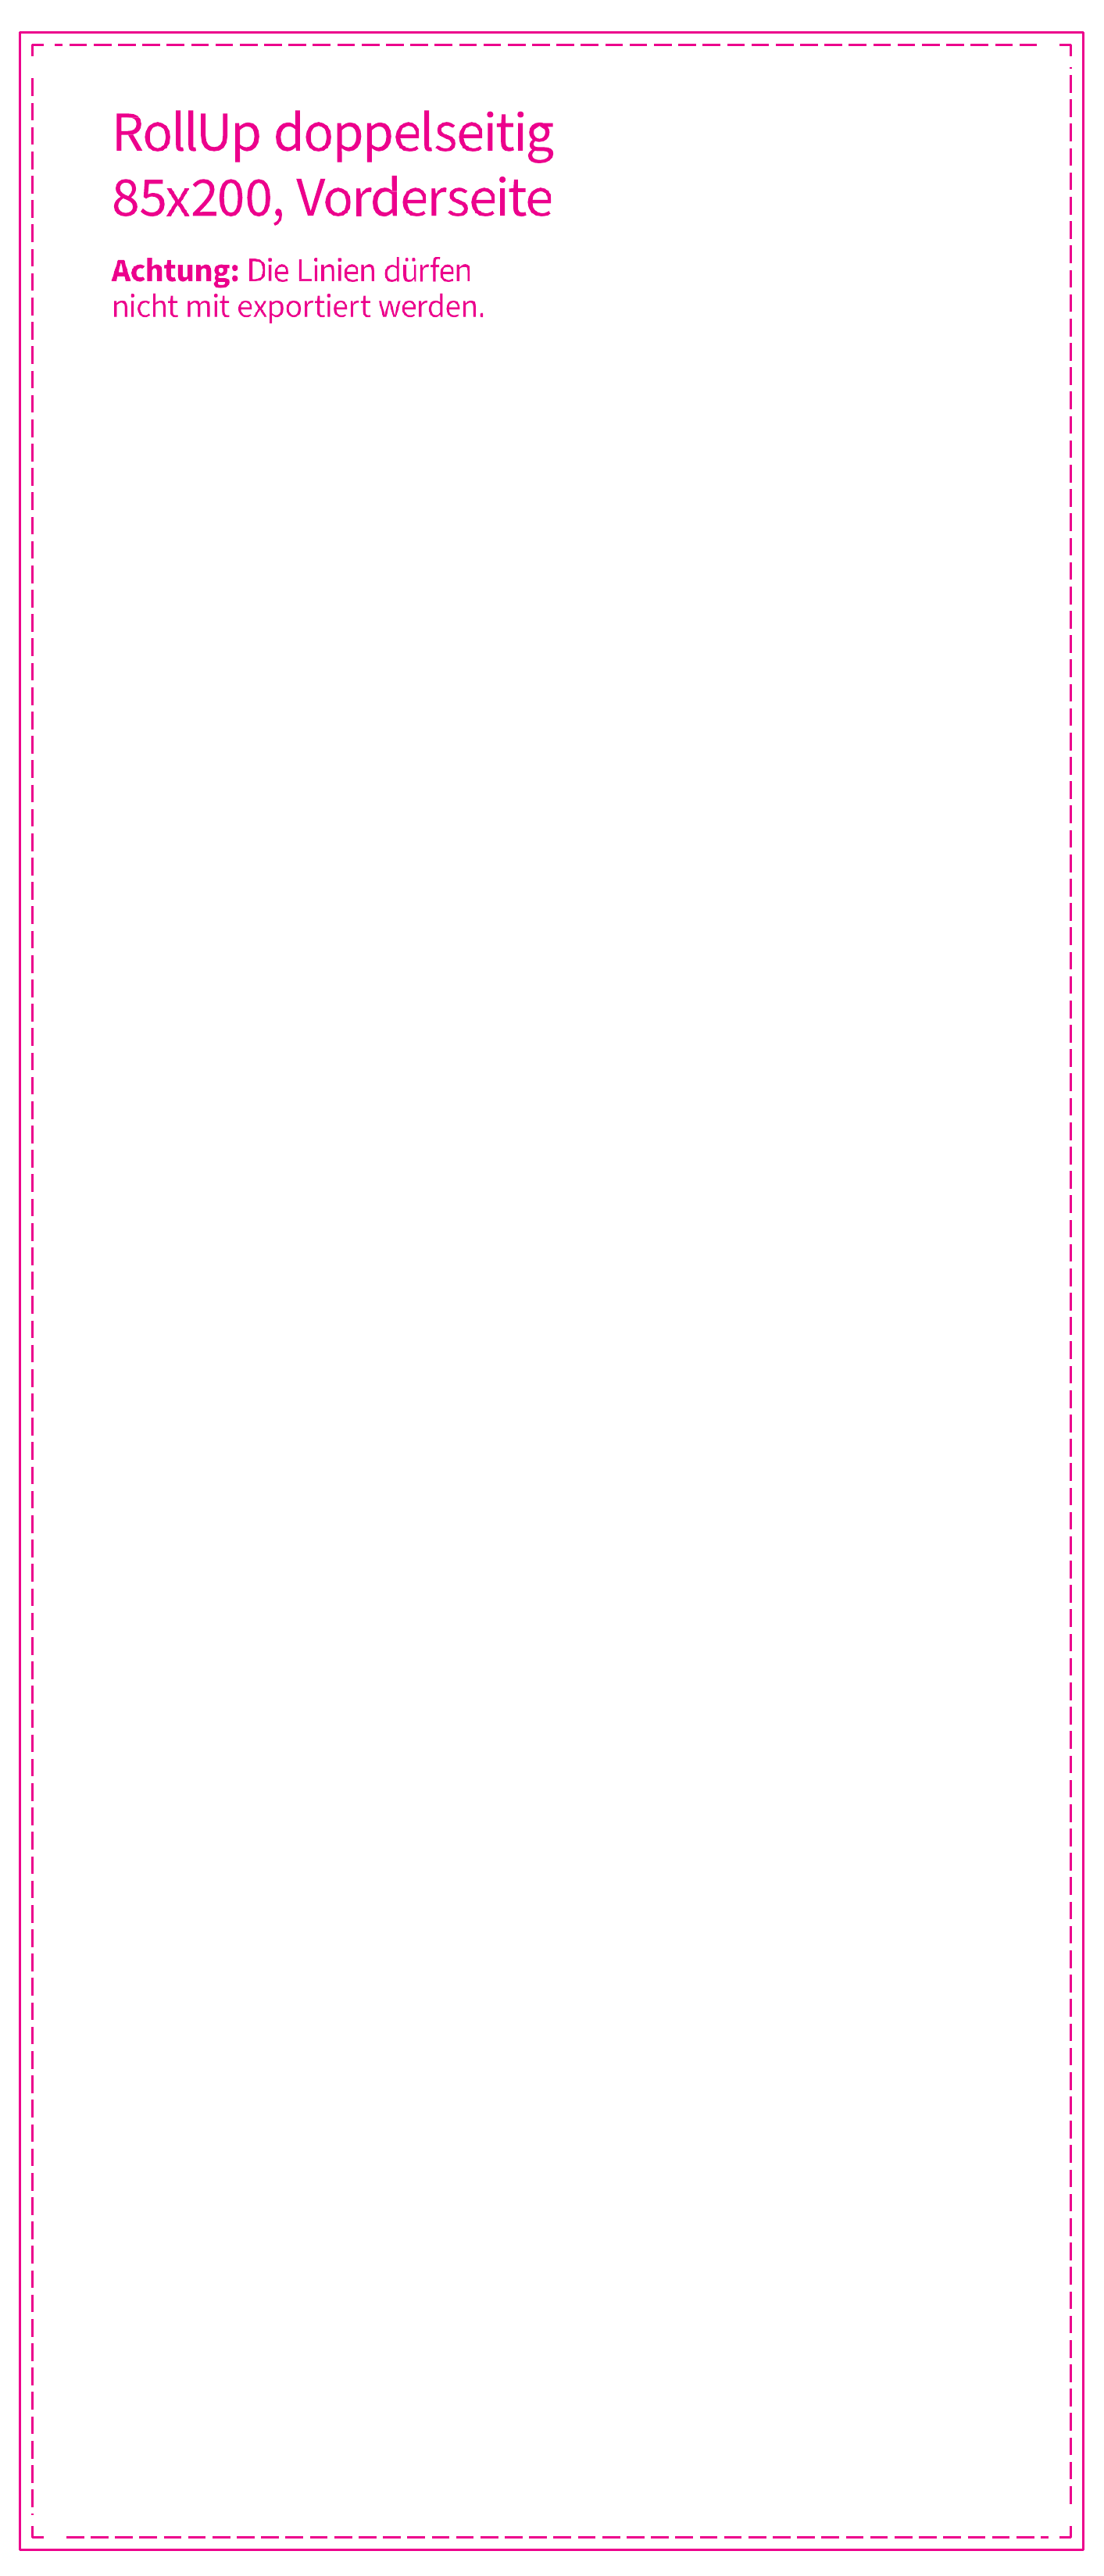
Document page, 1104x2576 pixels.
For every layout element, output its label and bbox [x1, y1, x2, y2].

picture [145, 122, 170, 152]
picture [459, 122, 483, 152]
picture [166, 188, 190, 216]
text_box [111, 256, 484, 324]
picture [395, 122, 420, 152]
picture [273, 209, 282, 226]
text_box [402, 176, 552, 217]
picture [305, 122, 331, 152]
picture [435, 122, 456, 152]
text_box [295, 178, 352, 217]
text_box [355, 175, 398, 217]
